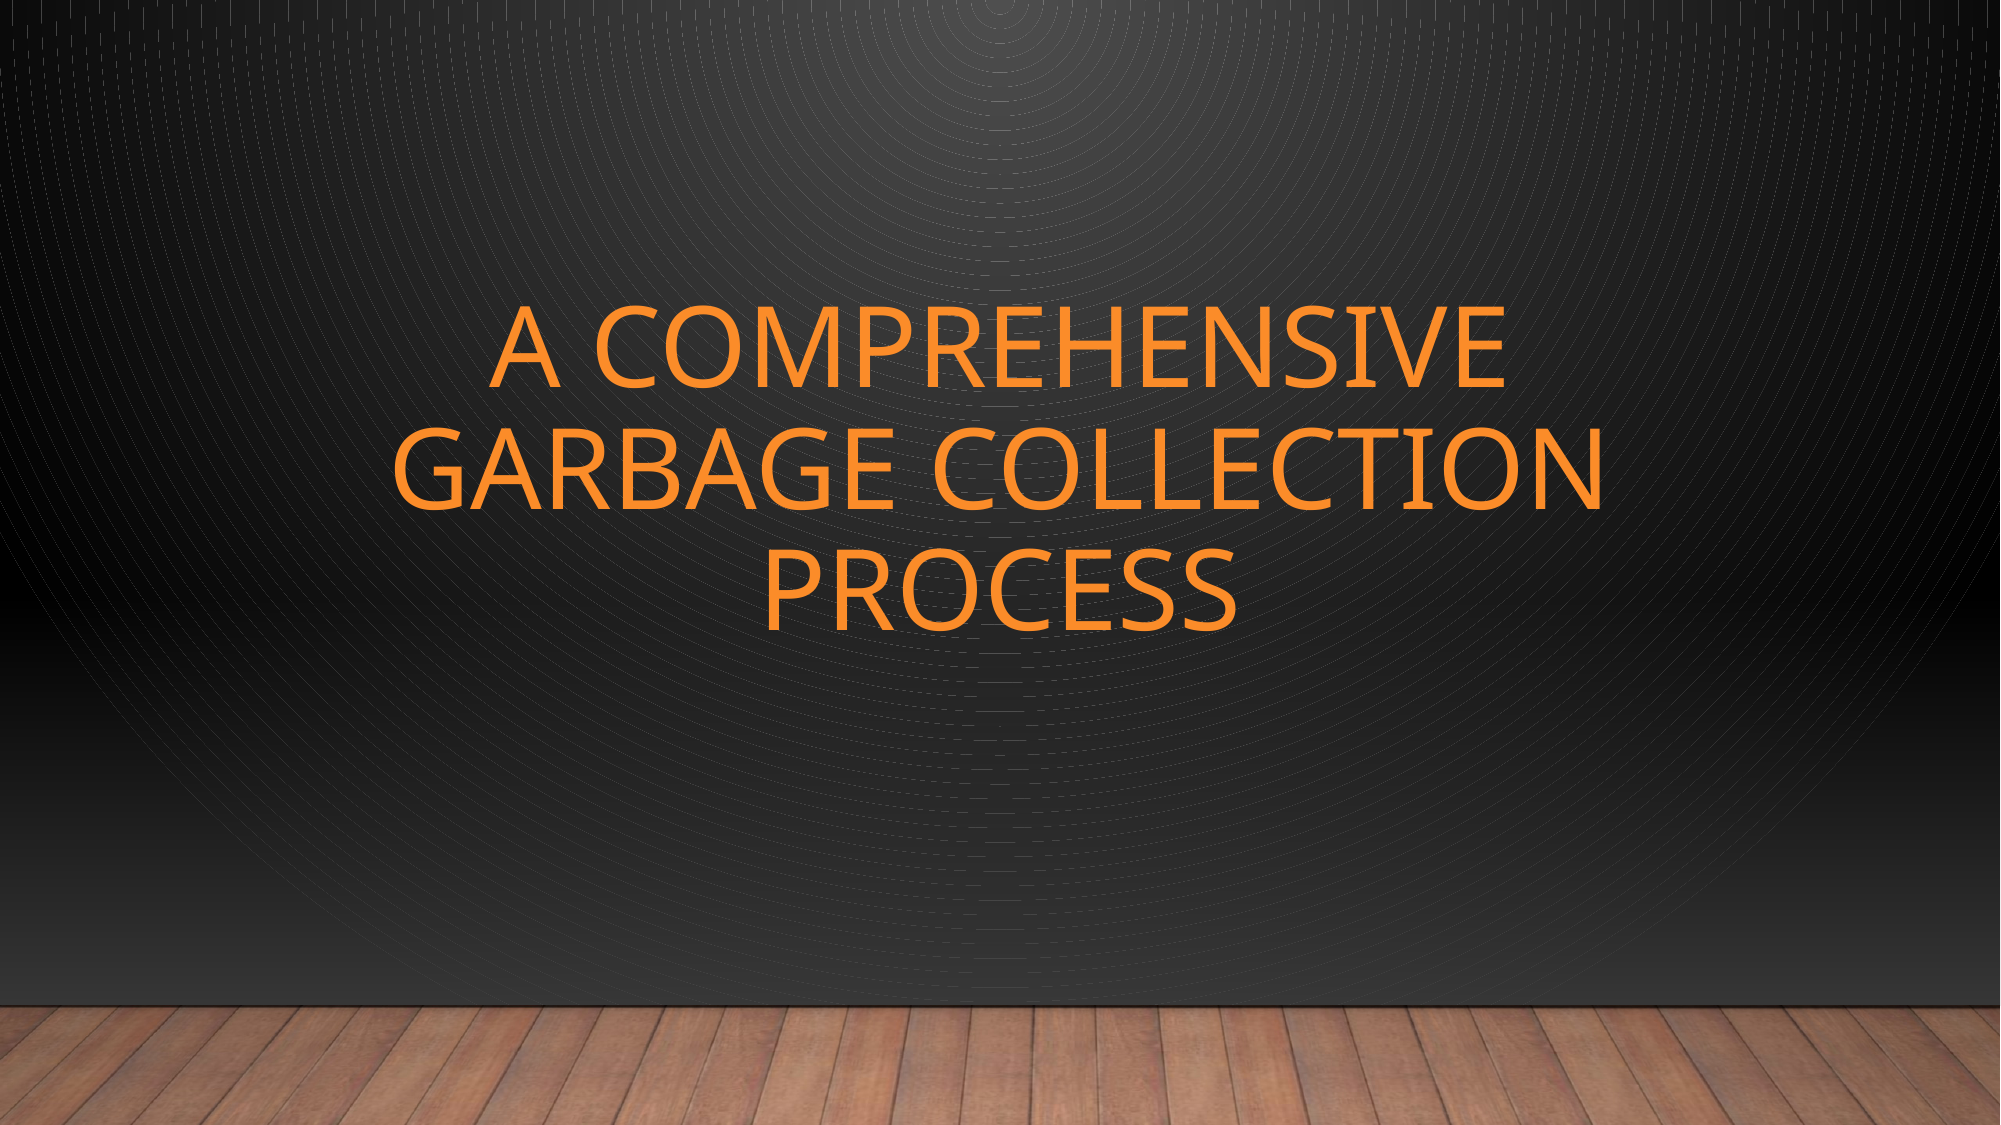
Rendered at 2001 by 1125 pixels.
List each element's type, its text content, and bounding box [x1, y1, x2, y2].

picture [0, 1005, 2000, 1125]
title A Comprehensive Garbage Collection Process [287, 234, 1713, 704]
